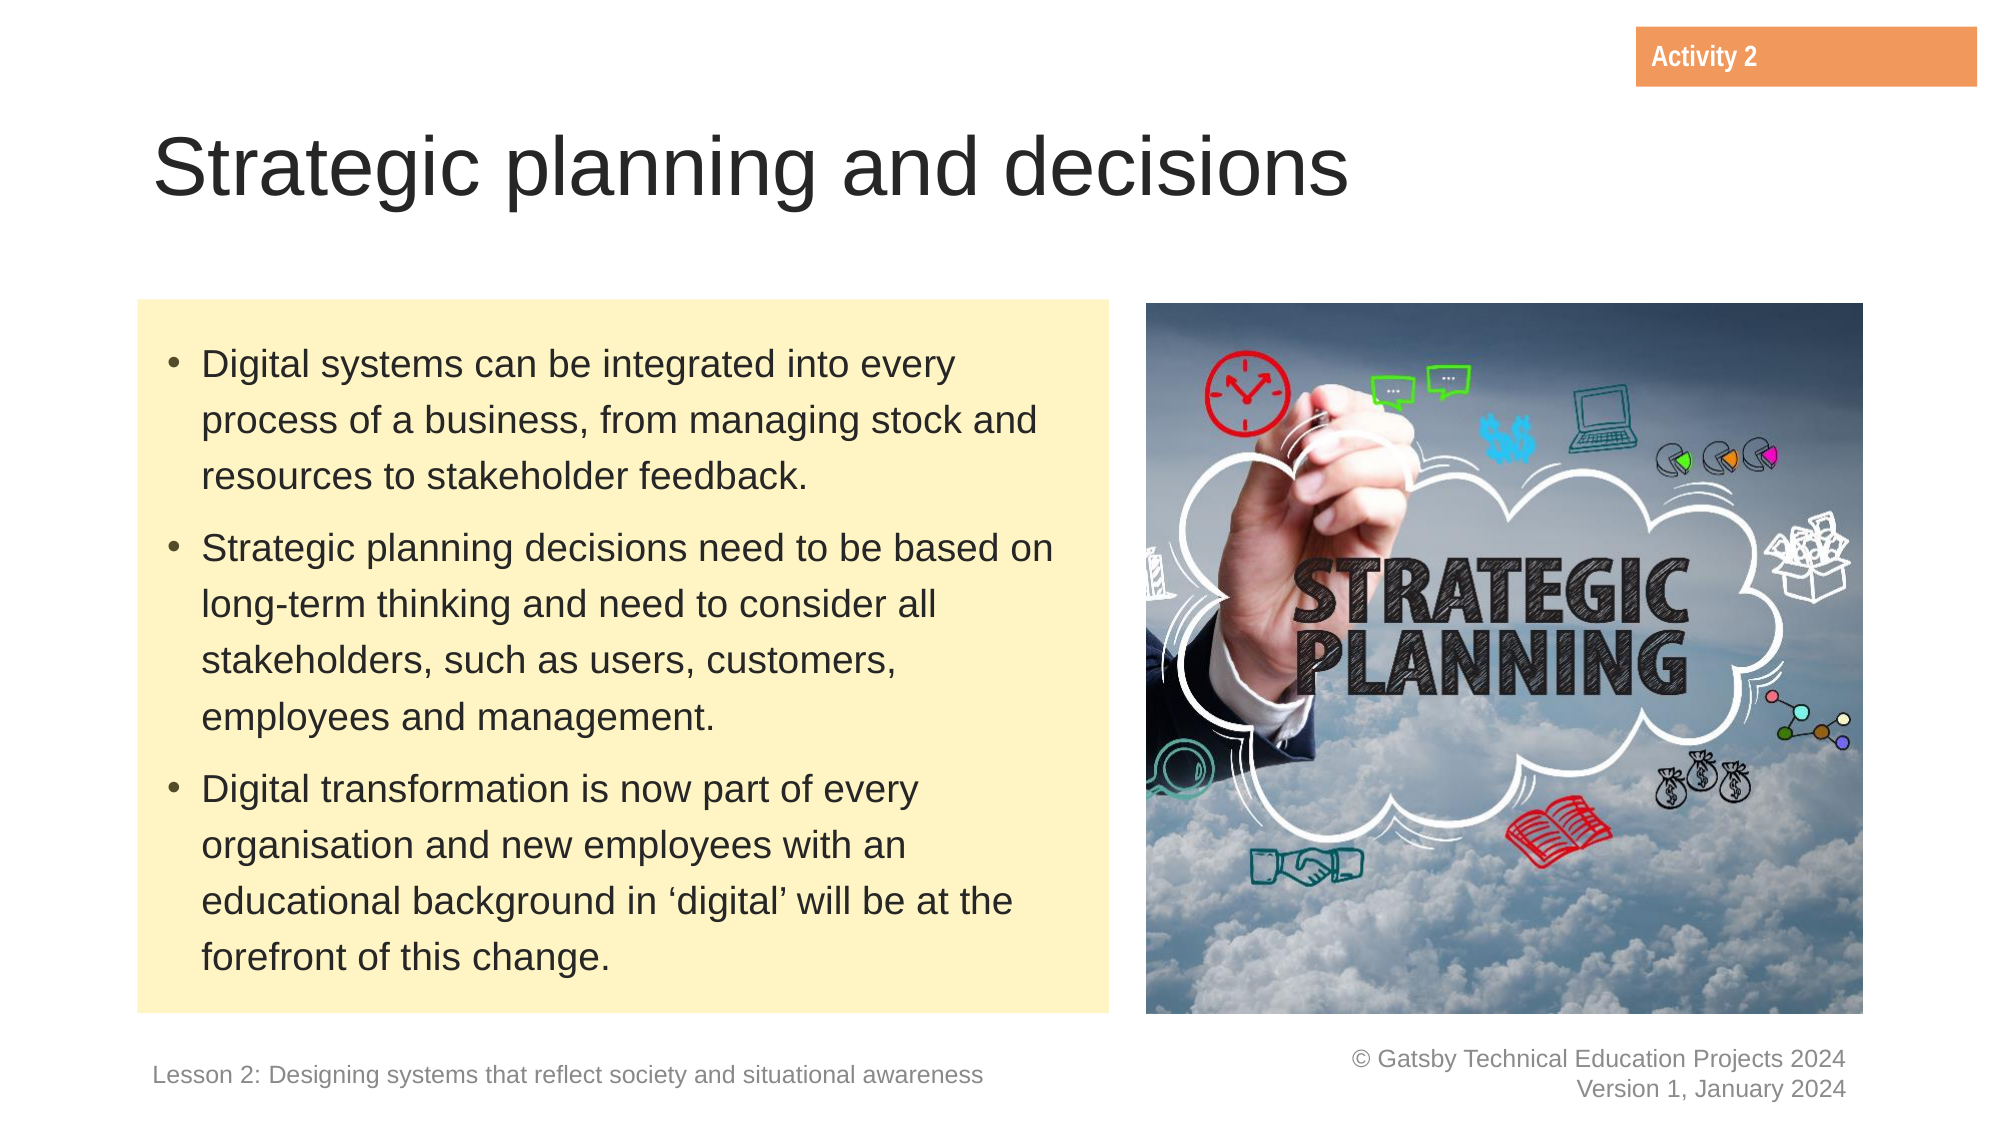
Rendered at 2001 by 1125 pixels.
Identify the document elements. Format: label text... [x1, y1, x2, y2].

list Activity 2 [1636, 26, 1978, 87]
picture [1146, 299, 1863, 1014]
title Strategic planning and decisions [137, 59, 1863, 278]
list Digital systems can be integrated into every process of a business, from managing stock and resources to stakeholder feedback. Strategic planning decisions need to be based on long-term thinking and need to consider all stakeholders, such as users, customers, employees and management. Digital transformation is now part of every organisation and new employees with an educational background in ‘digital’ will be at the forefront of this change. [137, 299, 1109, 1014]
list Lesson 2: Designing systems that reflect society and situational awareness [137, 1042, 1024, 1103]
